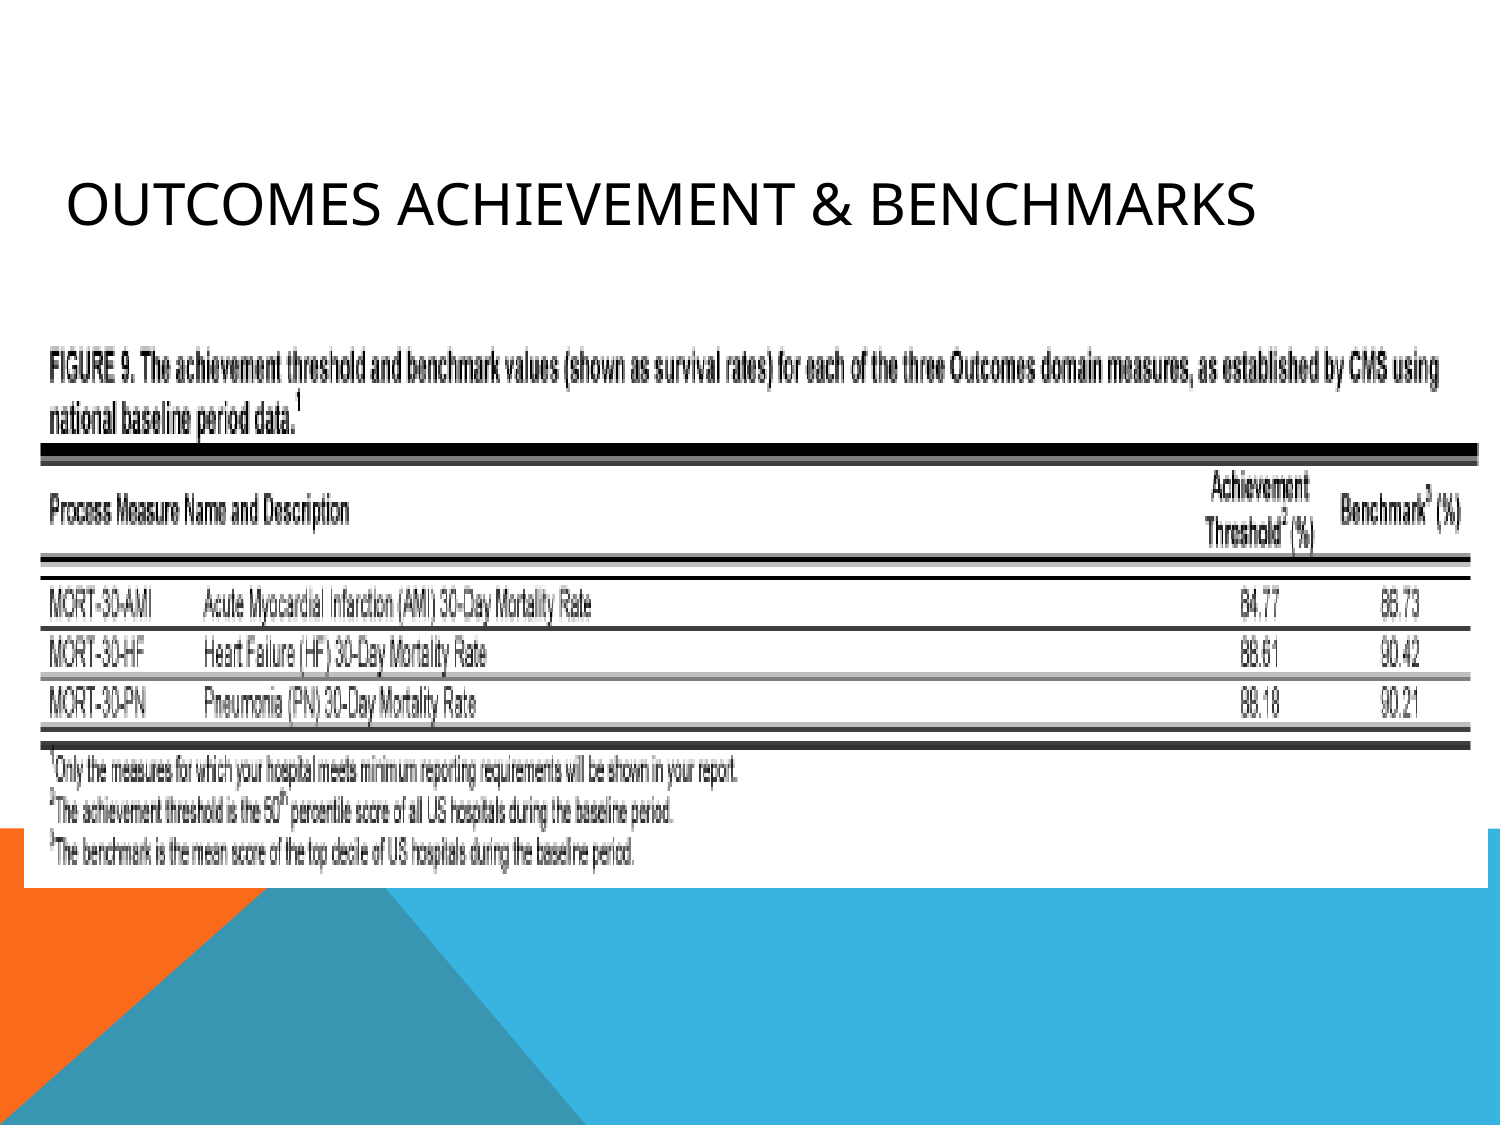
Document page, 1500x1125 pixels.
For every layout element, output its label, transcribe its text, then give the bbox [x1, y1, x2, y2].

picture [24, 324, 1488, 888]
title Outcomes Achievement & Benchmarks [50, 108, 1400, 296]
